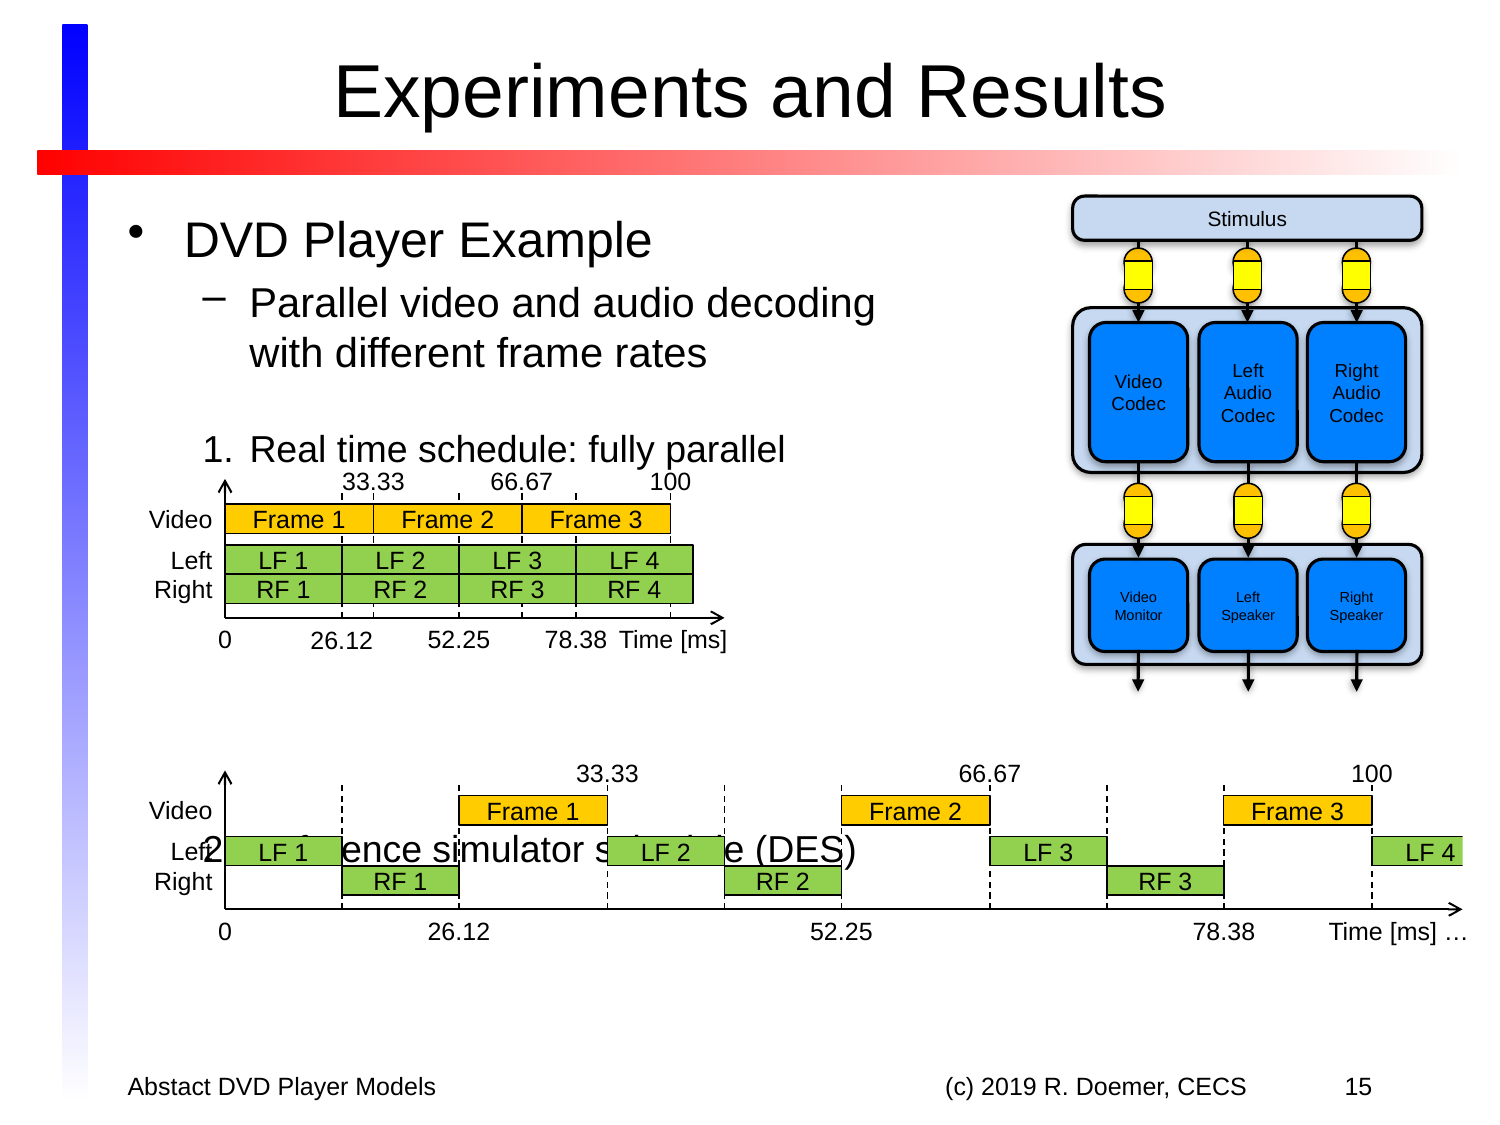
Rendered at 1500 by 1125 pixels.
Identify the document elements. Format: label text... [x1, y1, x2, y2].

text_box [133, 458, 744, 663]
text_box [133, 749, 1496, 955]
title Experiments and Results [112, 24, 1388, 150]
slide_number Abstact DVD Player Models [112, 1062, 774, 1100]
footer (c) 2019 R. Doemer, CECS [774, 1062, 1263, 1100]
slide_number 15 [1287, 1062, 1388, 1100]
list DVD Player Example Parallel video and audio decoding with different frame rates Real time schedule: fully parallel Reference simulator schedule (DES) [112, 200, 1388, 1025]
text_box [1072, 195, 1423, 692]
